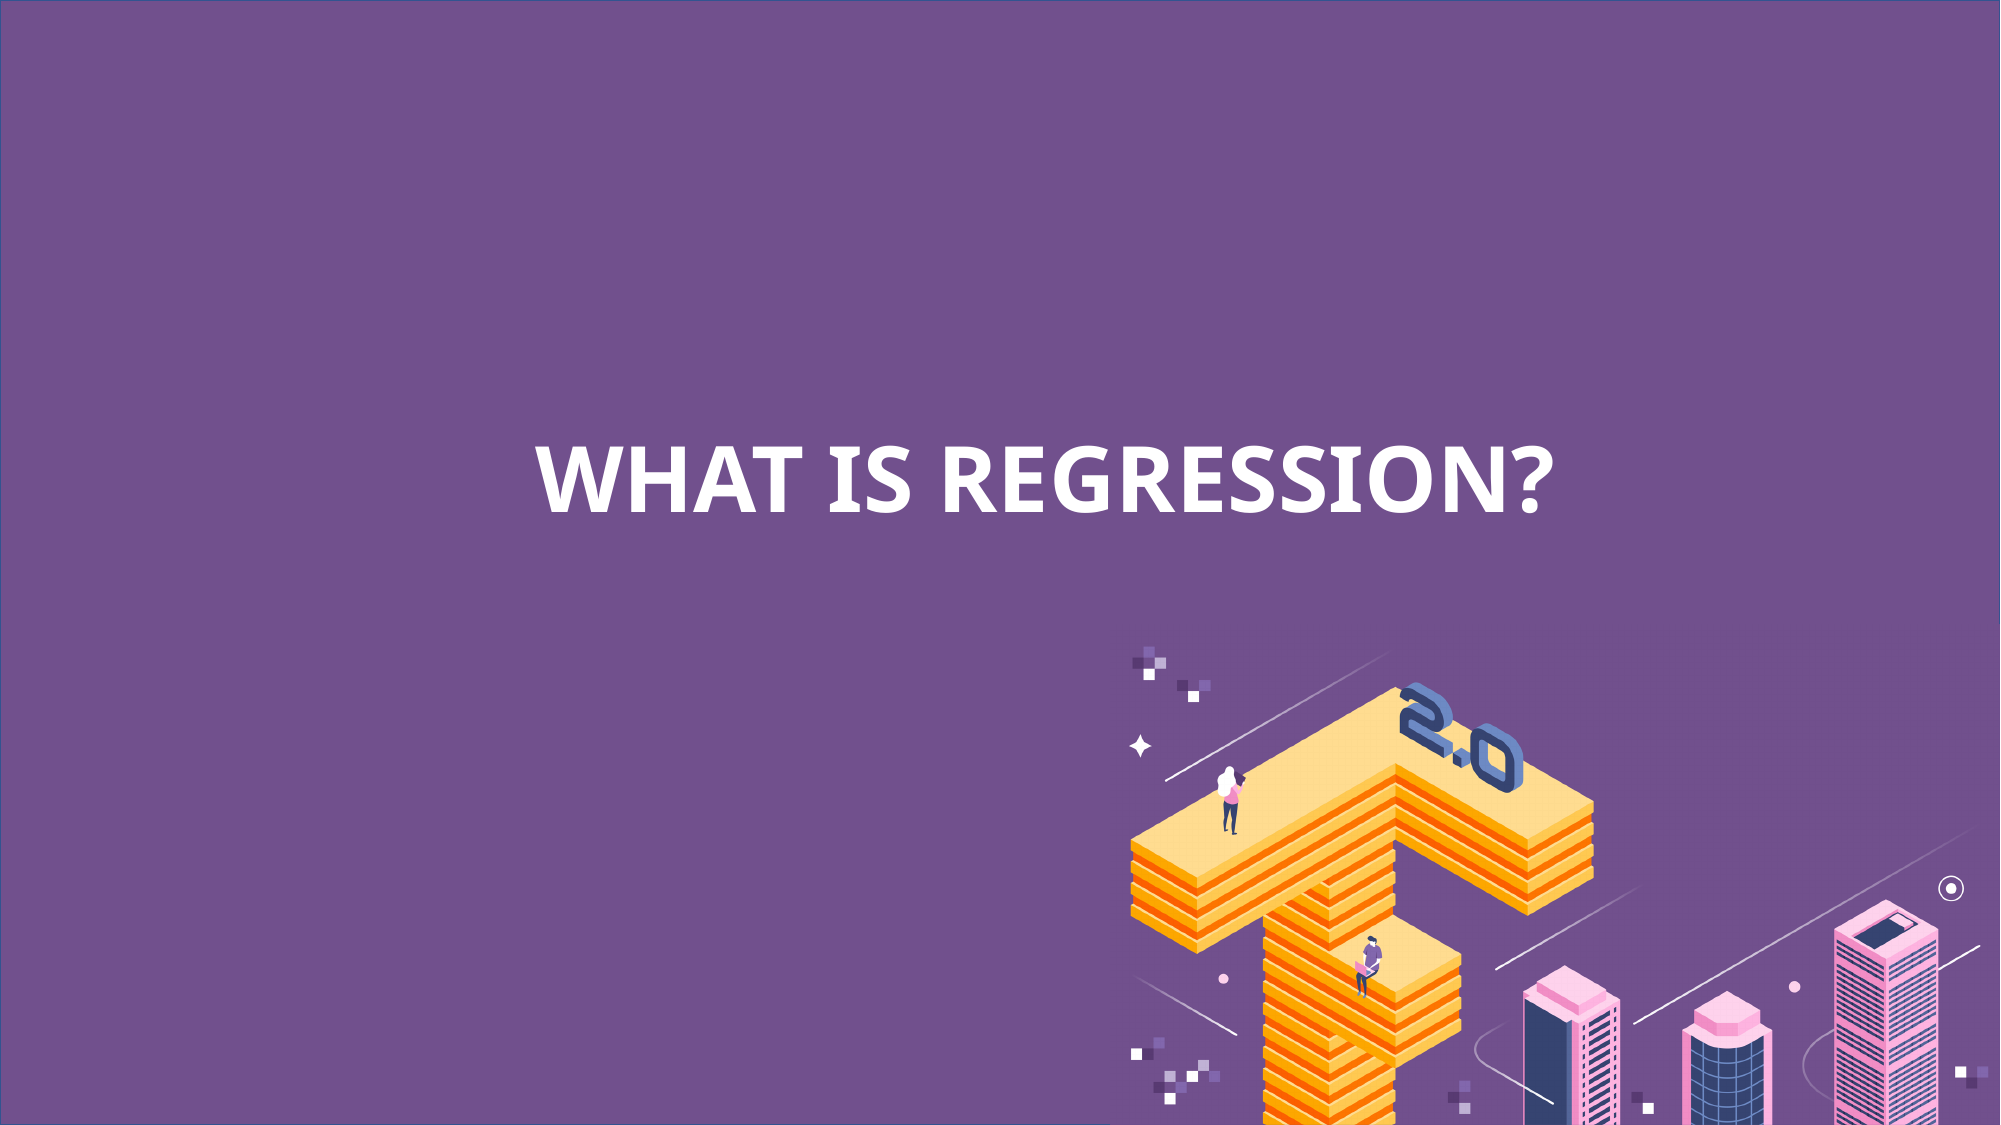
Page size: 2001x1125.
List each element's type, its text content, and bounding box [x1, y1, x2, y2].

text_box WHAT IS REGRESSION? [362, 448, 1730, 517]
text_box [0, 0, 2000, 1125]
picture [1110, 624, 2000, 1125]
